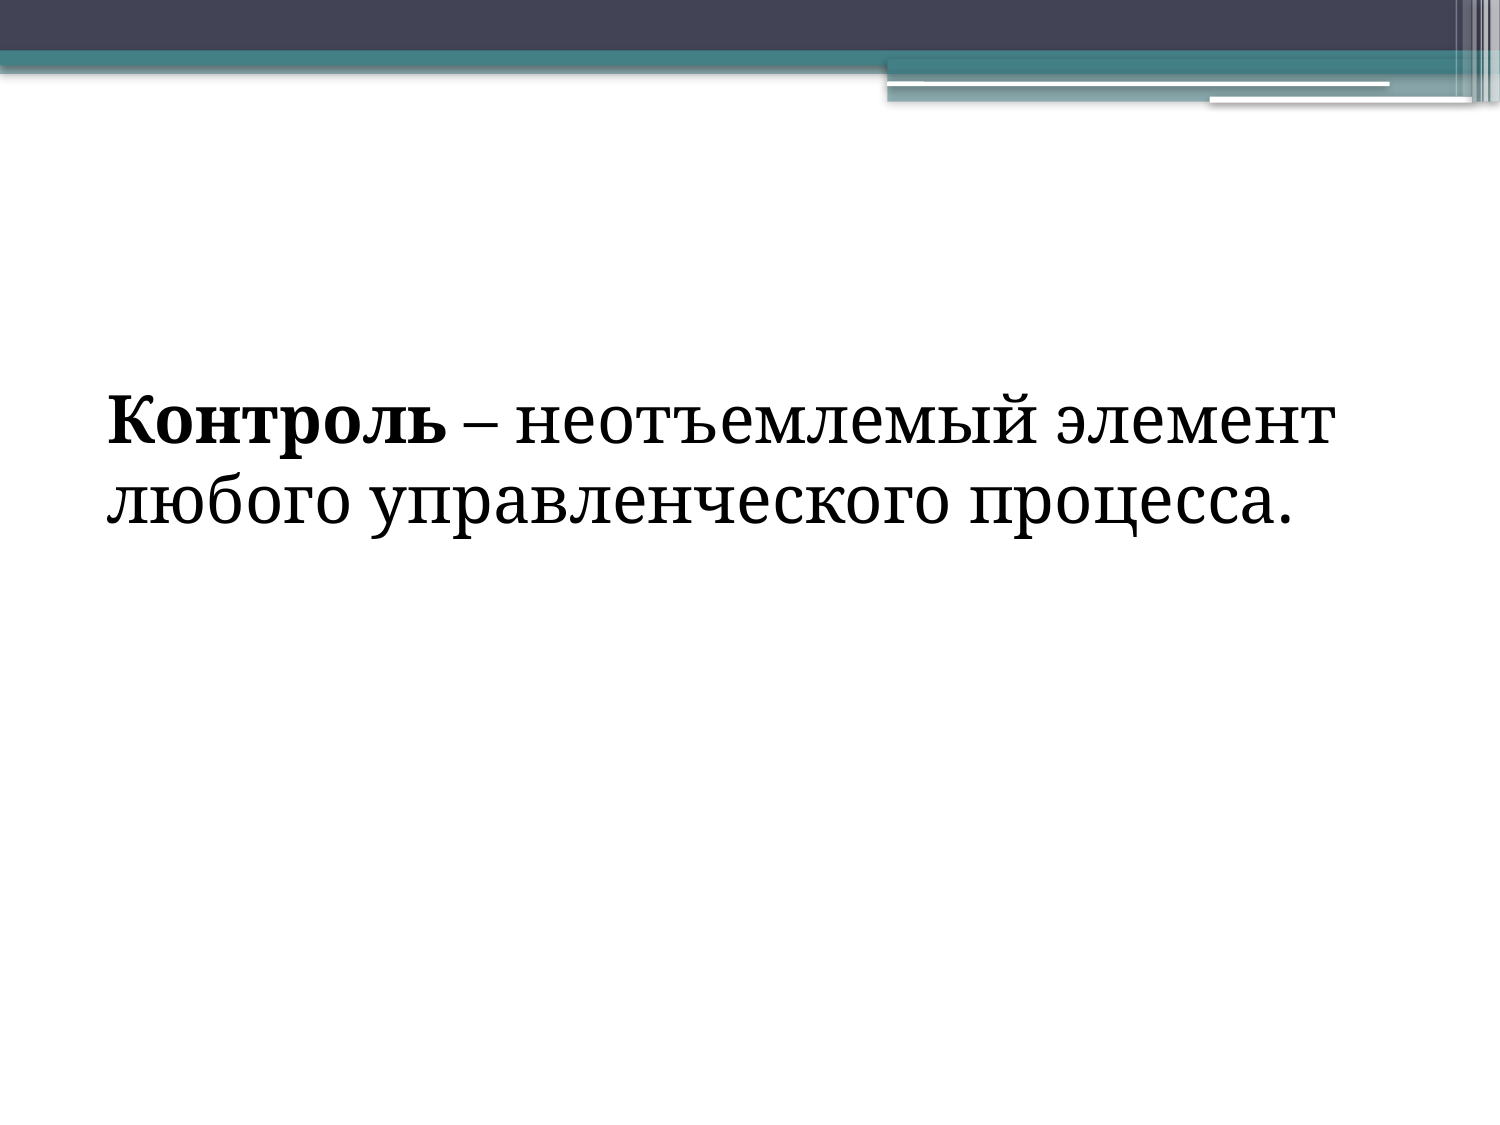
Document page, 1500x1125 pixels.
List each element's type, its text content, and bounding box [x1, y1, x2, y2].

list Контроль – неотъемлемый элемент любого управленческого процесса. [75, 368, 1425, 1079]
